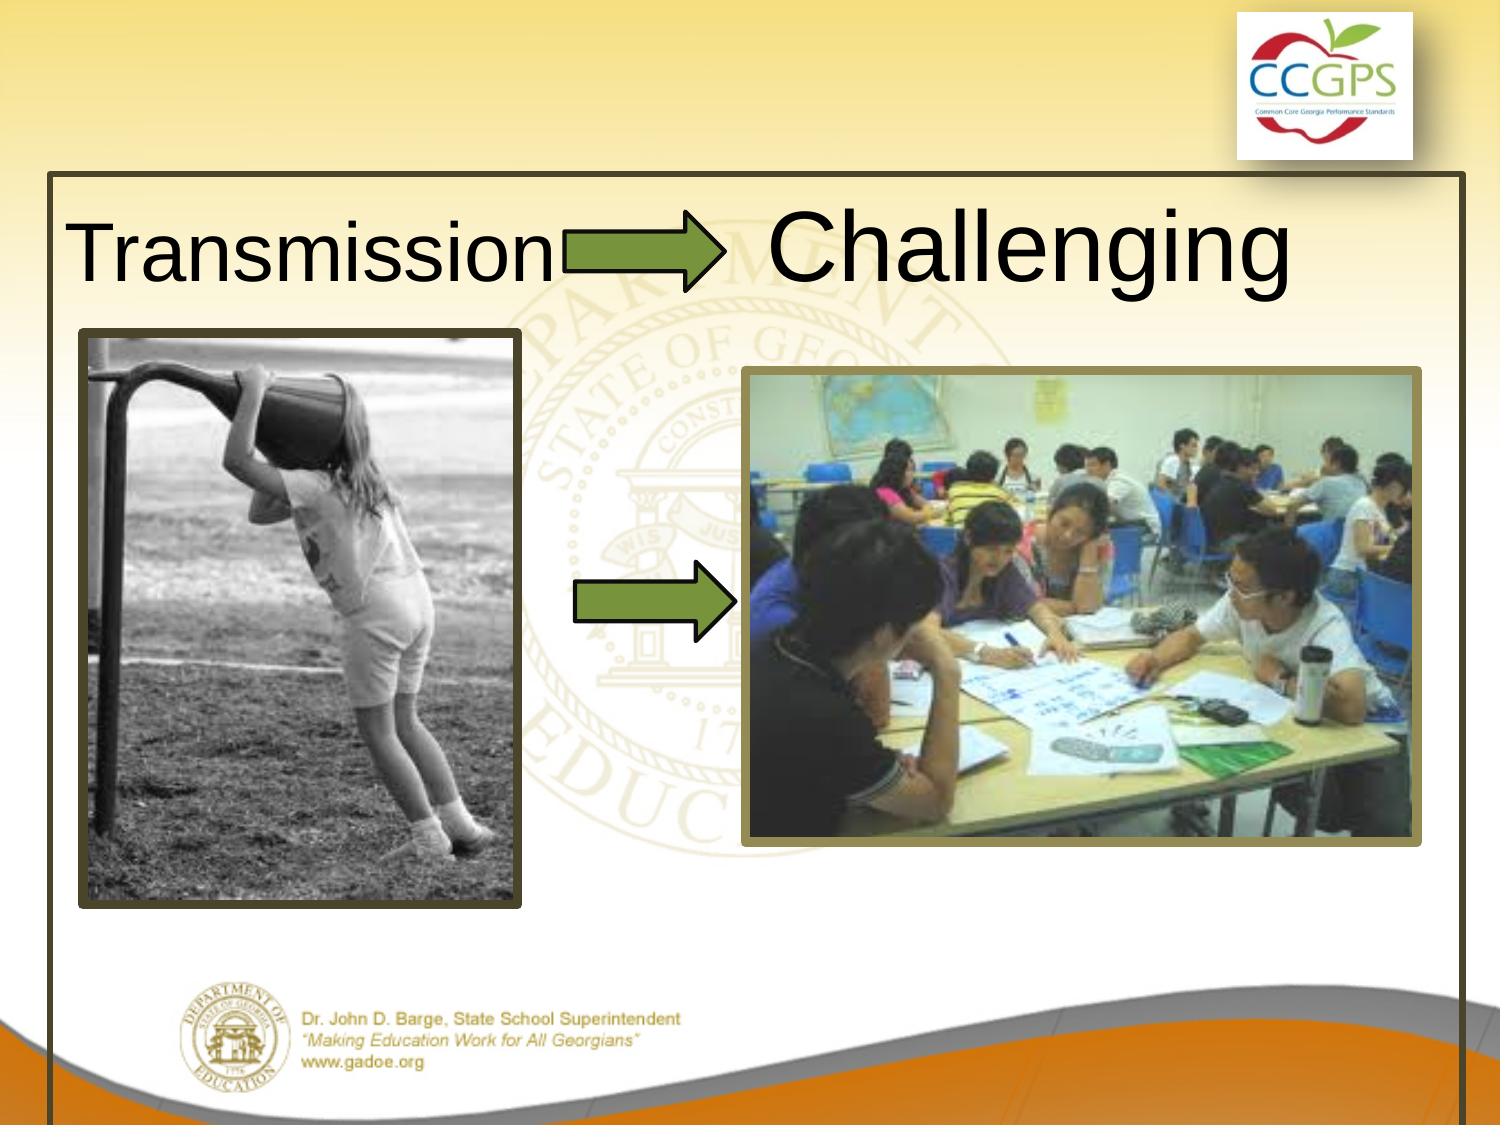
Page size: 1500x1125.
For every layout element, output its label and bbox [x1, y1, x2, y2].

picture [0, 0, 1500, 1125]
picture [53, 1038, 1459, 1125]
picture [749, 374, 1413, 838]
text_box [49, 173, 1463, 1038]
picture [87, 337, 513, 901]
